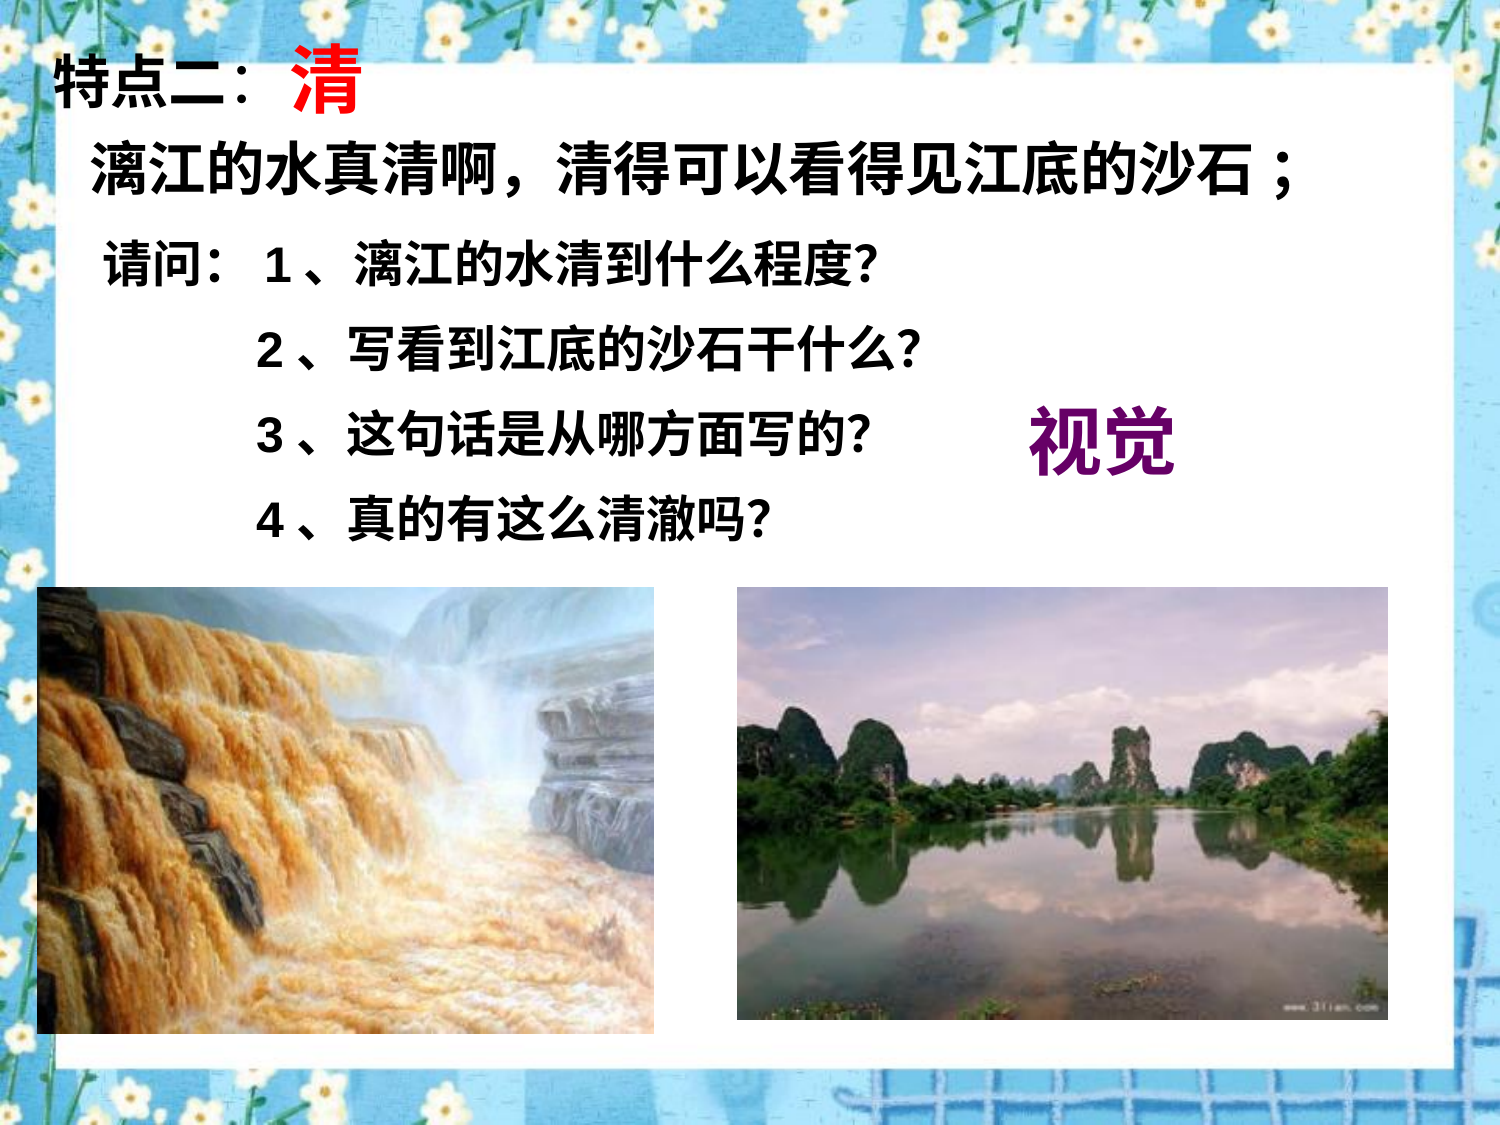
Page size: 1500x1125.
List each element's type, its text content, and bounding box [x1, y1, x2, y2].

picture [0, 0, 1500, 1125]
text_box 清 [275, 24, 775, 125]
text_box 请问：1、漓江的水清到什么程度？ 2、写看到江底的沙石干什么？ 3、这句话是从哪方面写的？ 4、真的有这么清澈吗？ [87, 224, 1288, 555]
text_box 漓江的水真清啊，清得可以看得见江底的沙石 ； [74, 125, 1413, 210]
text_box 特点二： [37, 37, 275, 123]
text_box 视觉 [1012, 387, 1325, 493]
